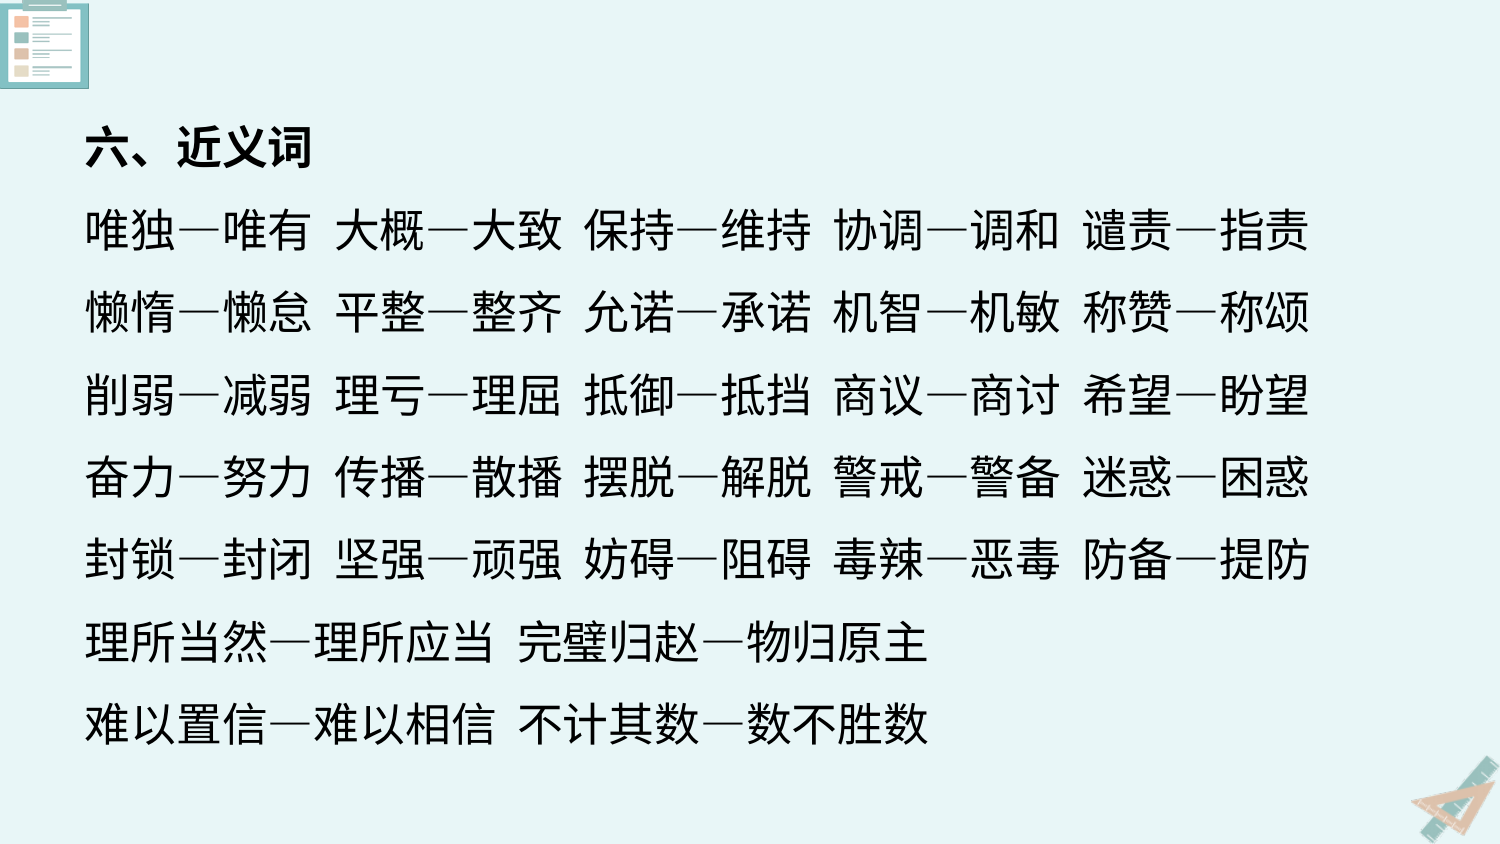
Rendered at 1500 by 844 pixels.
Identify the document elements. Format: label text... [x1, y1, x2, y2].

picture [1411, 755, 1500, 844]
text_box 六、近义词 唯独—唯有 大概—大致 保持—维持 协调—调和 谴责—指责 懒惰—懒怠 平整—整齐 允诺—承诺 机智—机敏 称赞—称颂 削弱—减弱 理亏—理屈 抵御—抵挡 商议—商讨 希望—盼望 奋力—努力 传播—散播 摆脱—解脱 警戒—警备 迷惑—困惑 封锁—封闭 坚强—顽强 妨碍—阻碍 毒辣—恶毒 防备—提防 理所当然—理所应当 完璧归赵—物归原主 难以置信—难以相信 不计其数—数不胜数 [70, 56, 1432, 759]
picture [0, 0, 89, 89]
